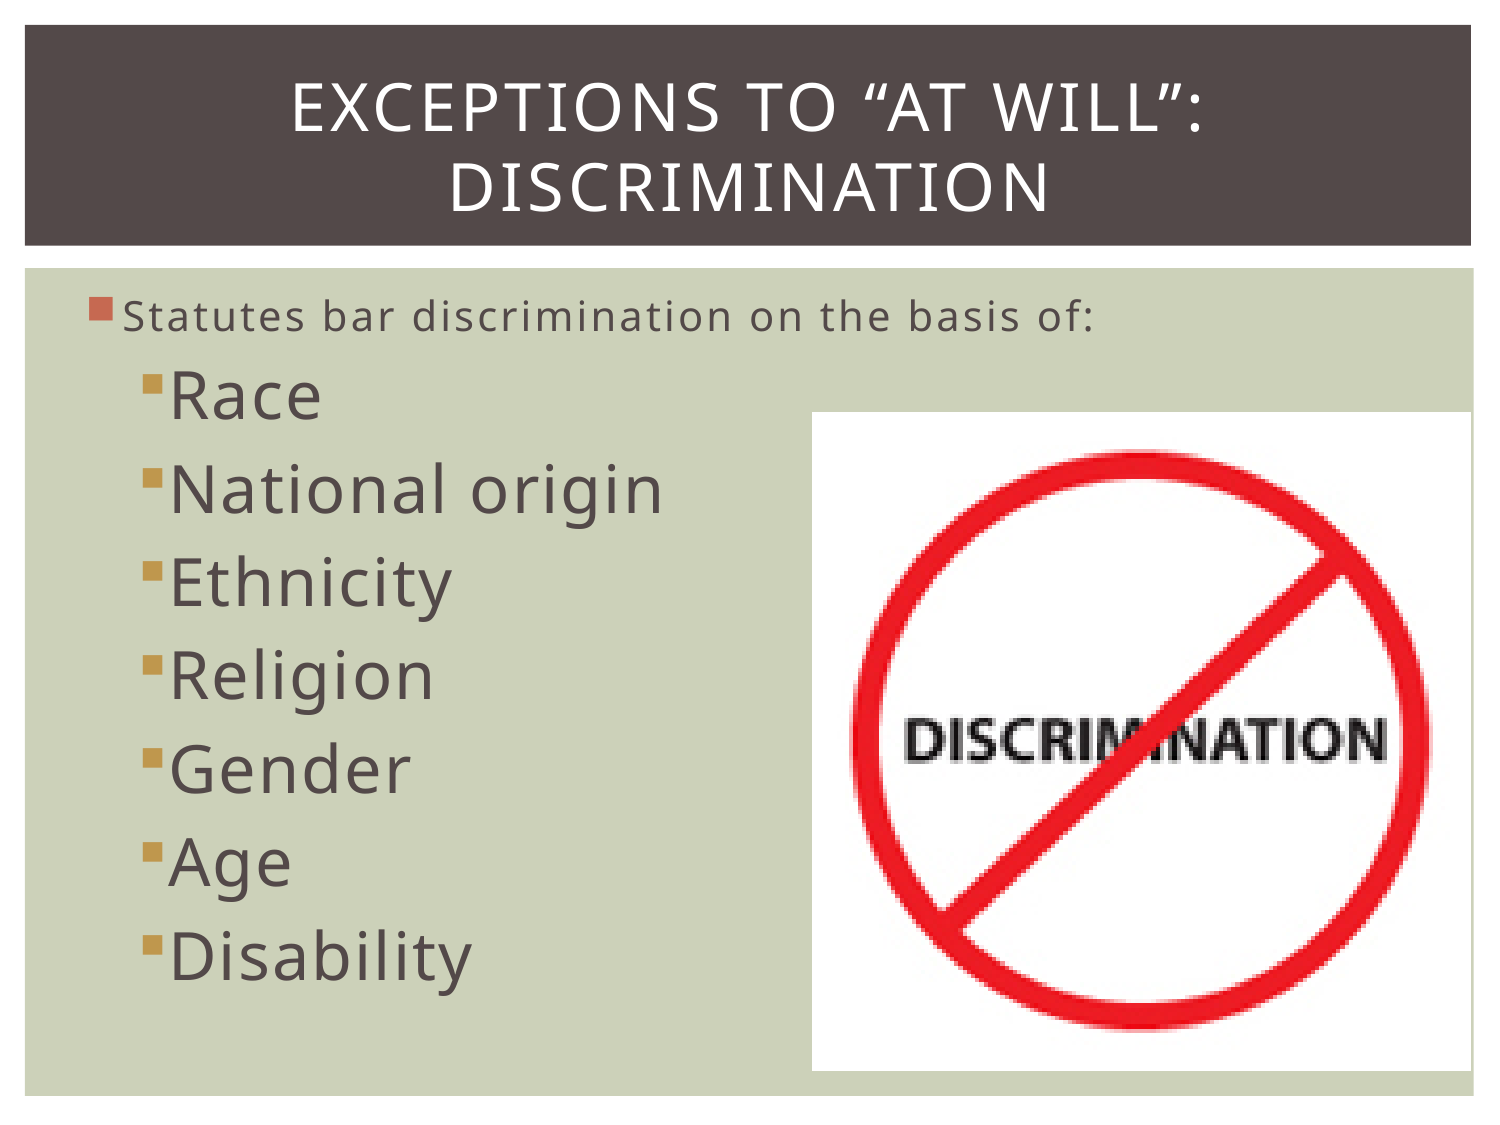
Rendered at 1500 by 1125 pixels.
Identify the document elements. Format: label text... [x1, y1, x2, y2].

list Statutes bar discrimination on the basis of: Race National origin Ethnicity Religion Gender Age Disability [62, 281, 1442, 1005]
picture [812, 412, 1471, 1071]
title Exceptions to “at will”: Discrimination [62, 58, 1438, 232]
